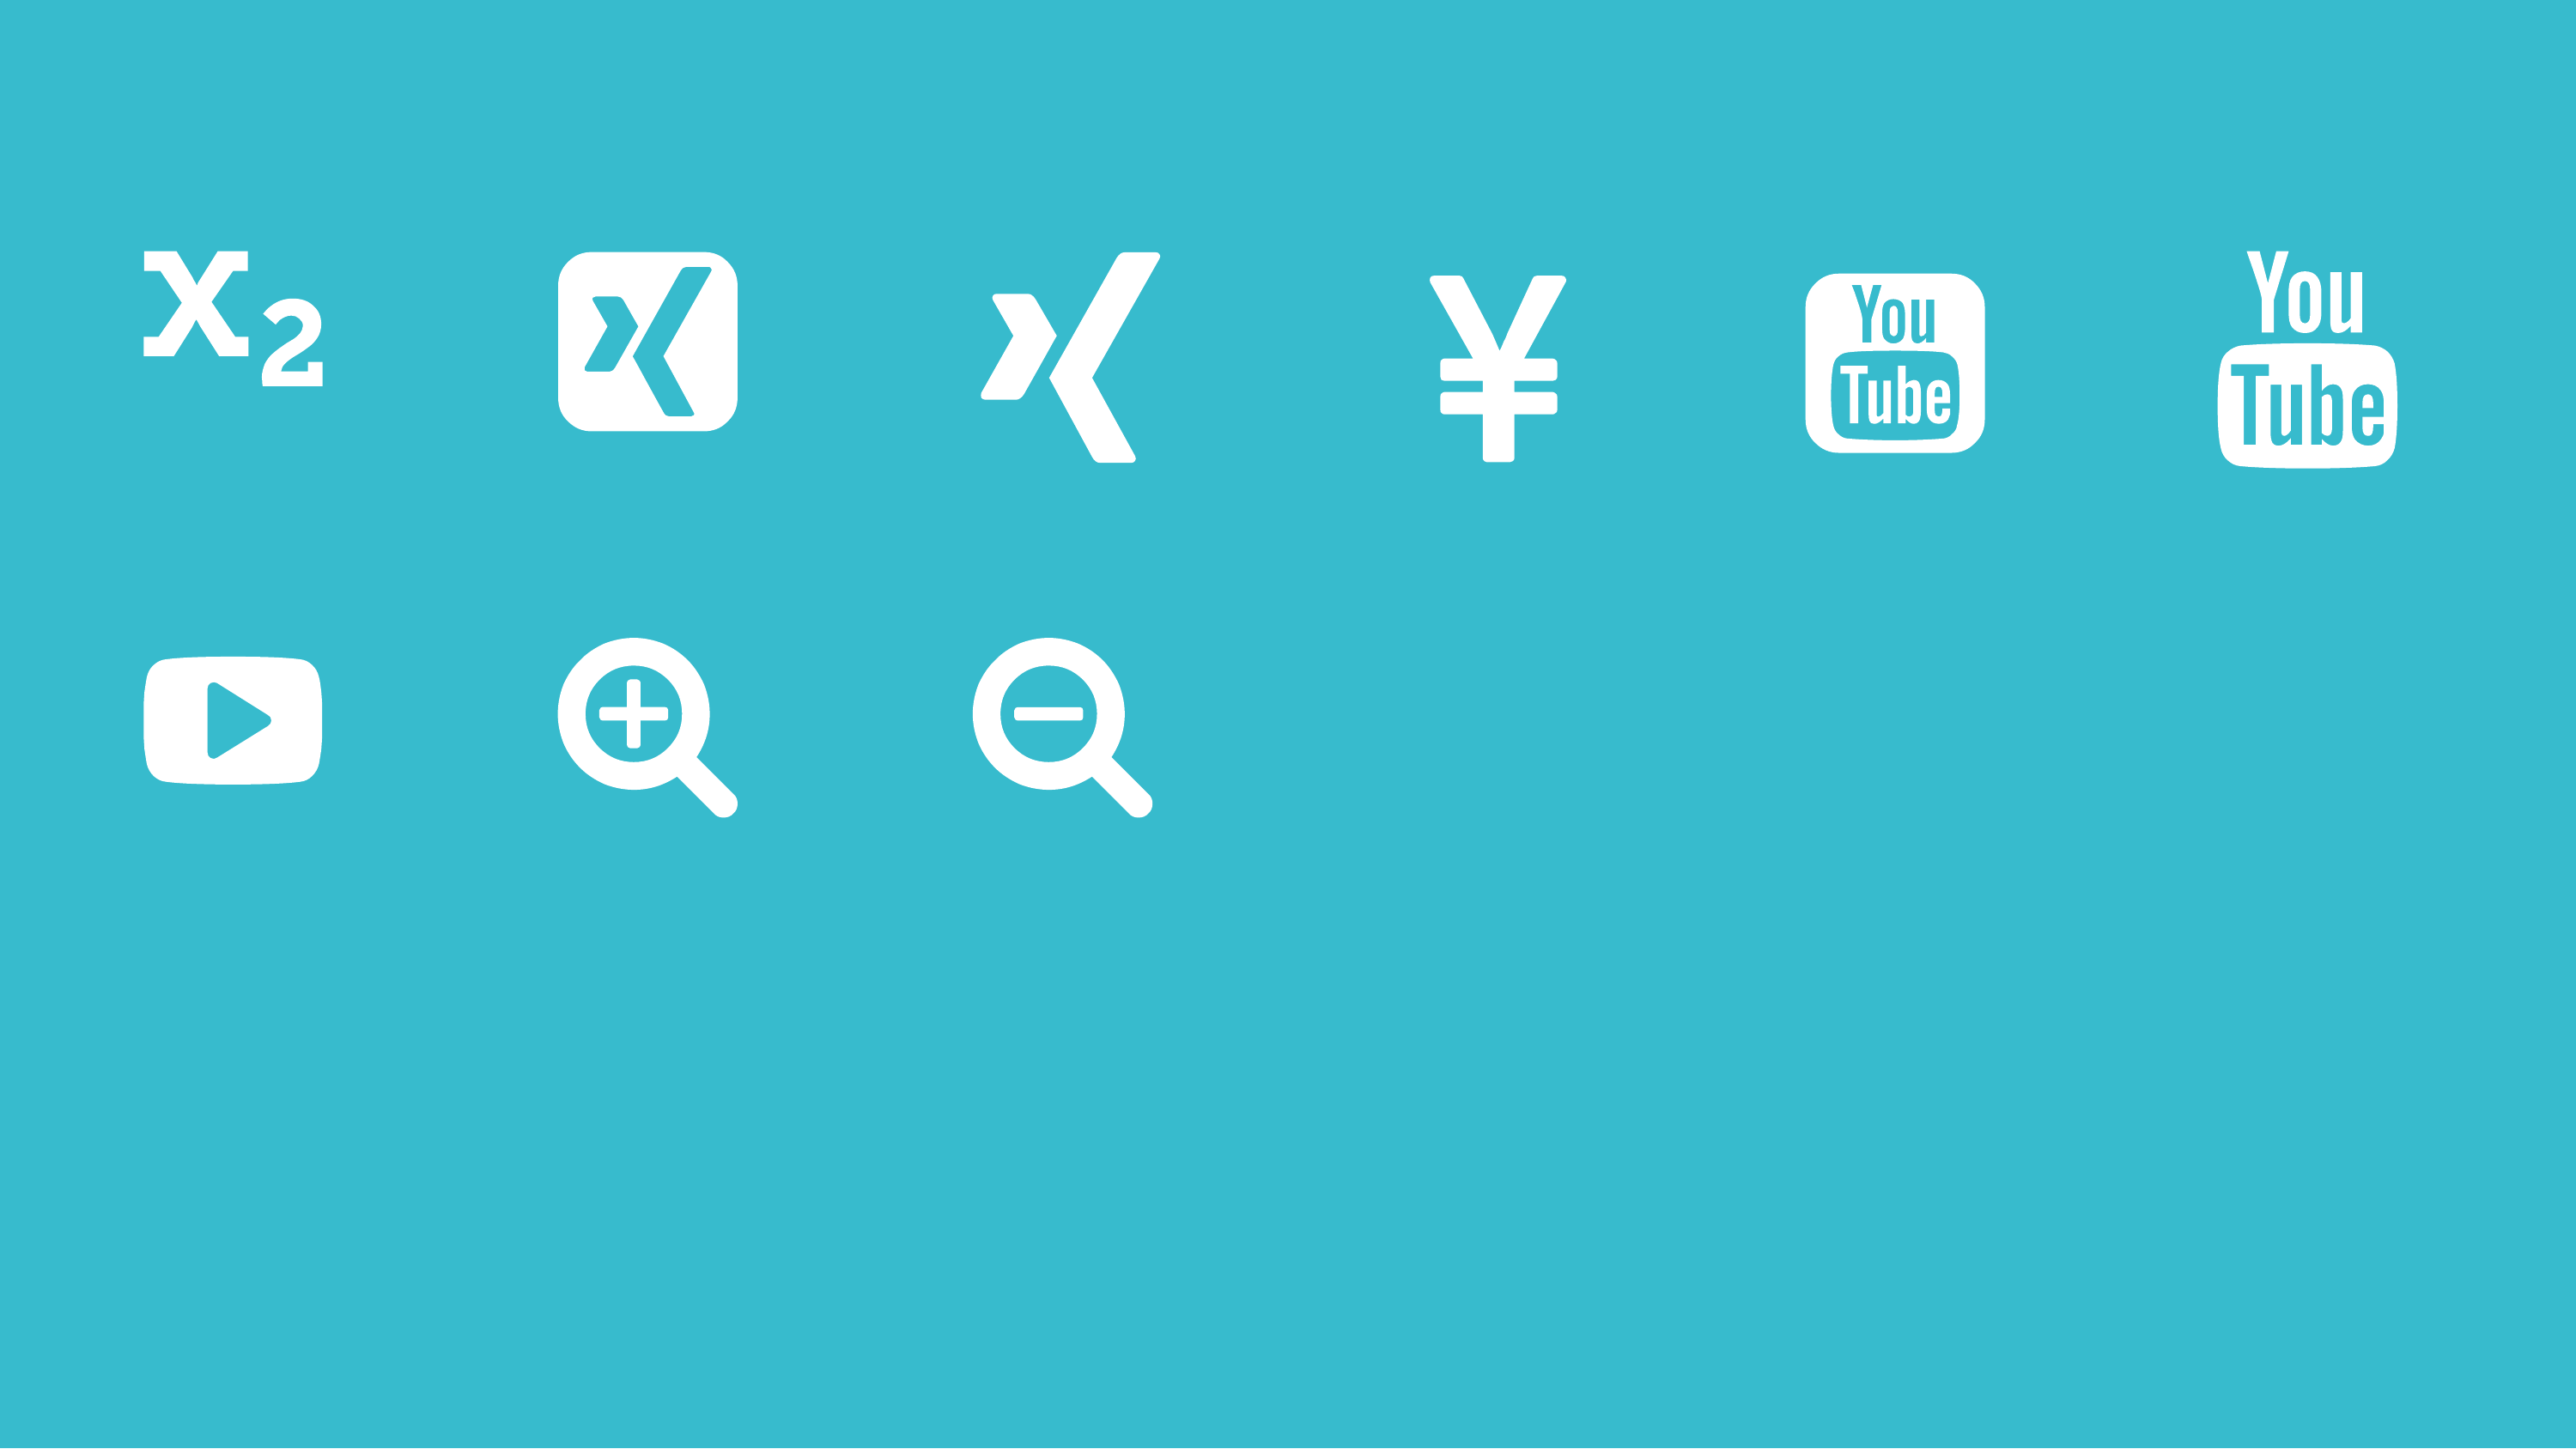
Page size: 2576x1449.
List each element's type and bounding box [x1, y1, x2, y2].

text_box [558, 252, 738, 432]
text_box [143, 656, 323, 785]
text_box [143, 251, 323, 387]
text_box [557, 637, 738, 818]
text_box [1430, 276, 1567, 463]
text_box [980, 252, 1161, 464]
text_box [1805, 273, 1985, 453]
text_box [972, 637, 1153, 818]
text_box [2217, 251, 2398, 469]
